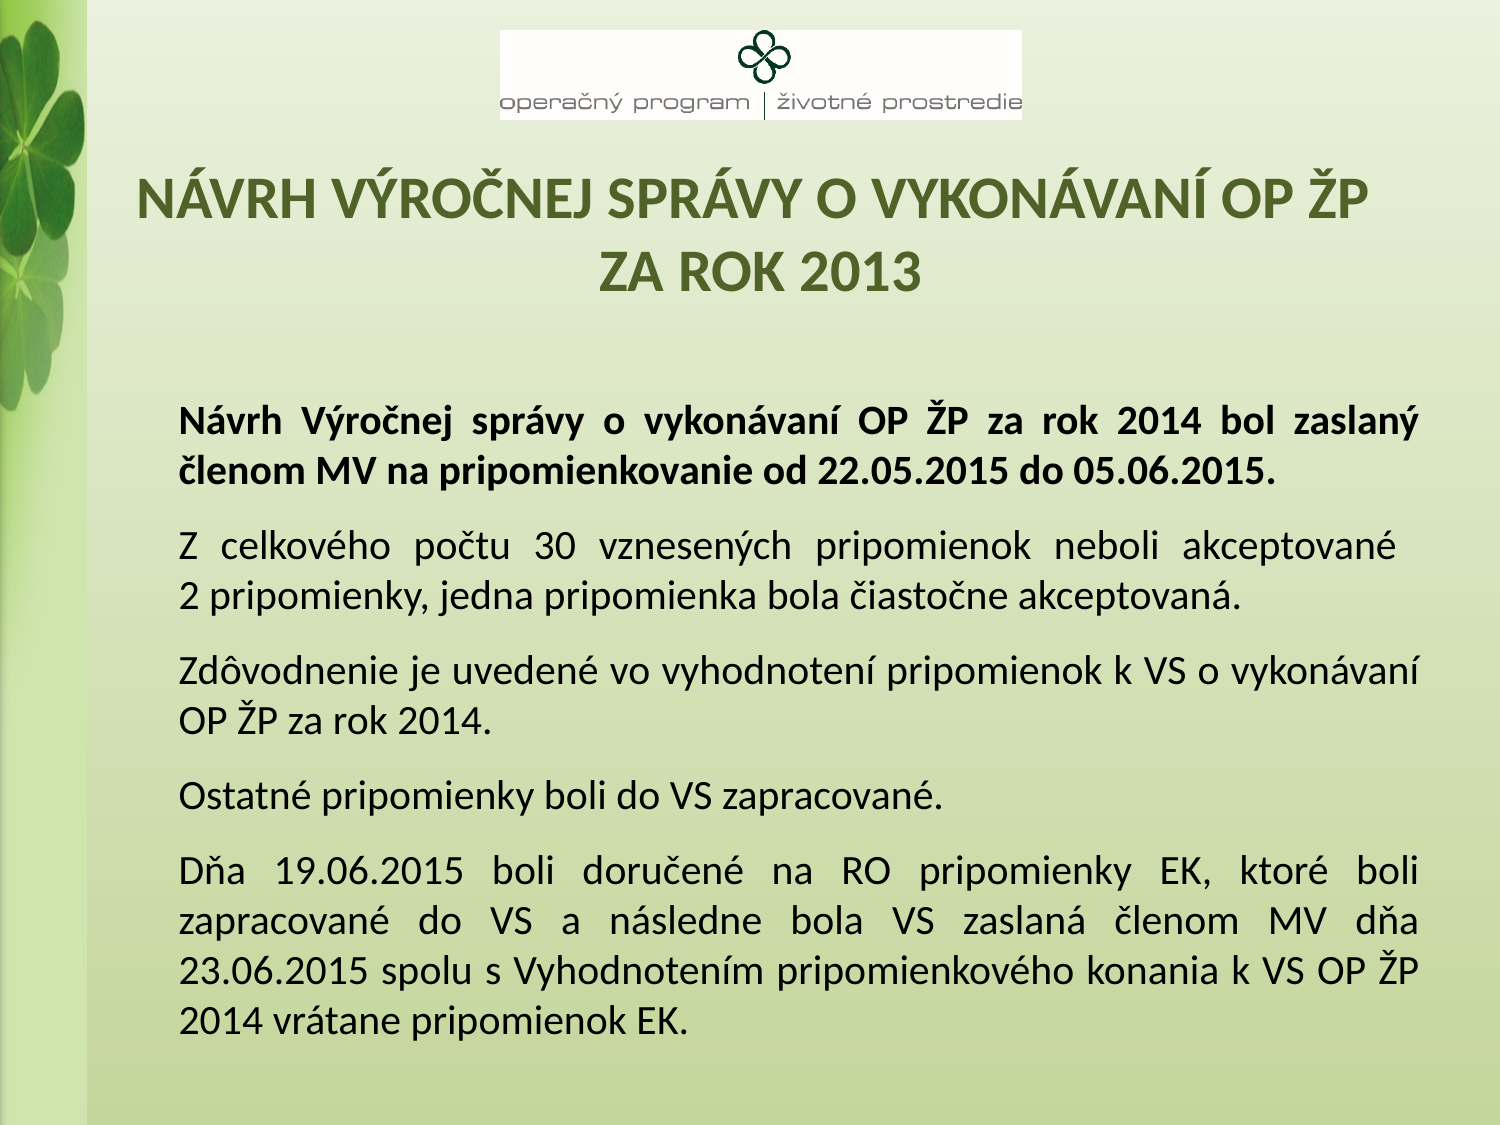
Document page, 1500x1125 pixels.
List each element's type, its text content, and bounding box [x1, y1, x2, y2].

title Návrh Výročnej správy o vykonávaní OP ŽP za rok 2013 [85, 137, 1436, 325]
picture [0, 0, 87, 1125]
list Návrh Výročnej správy o vykonávaní OP ŽP za rok 2014 bol zaslaný členom MV na pripomienkovanie od 22.05.2015 do 05.06.2015. Z celkového počtu 30 vznesených pripomienok neboli akceptované 2 pripomienky, jedna pripomienka bola čiastočne akceptovaná. Zdôvodnenie je uvedené vo vyhodnotení pripomienok k VS o vykonávaní OP ŽP za rok 2014. Ostatné pripomienky boli do VS zapracované. Dňa 19.06.2015 boli doručené na RO pripomienky EK, ktoré boli zapracované do VS a následne bola VS zaslaná členom MV dňa 23.06.2015 spolu s Vyhodnotením pripomienkového konania k VS OP ŽP 2014 vrátane pripomienok EK. [88, 385, 1436, 1094]
picture [500, 30, 1022, 120]
